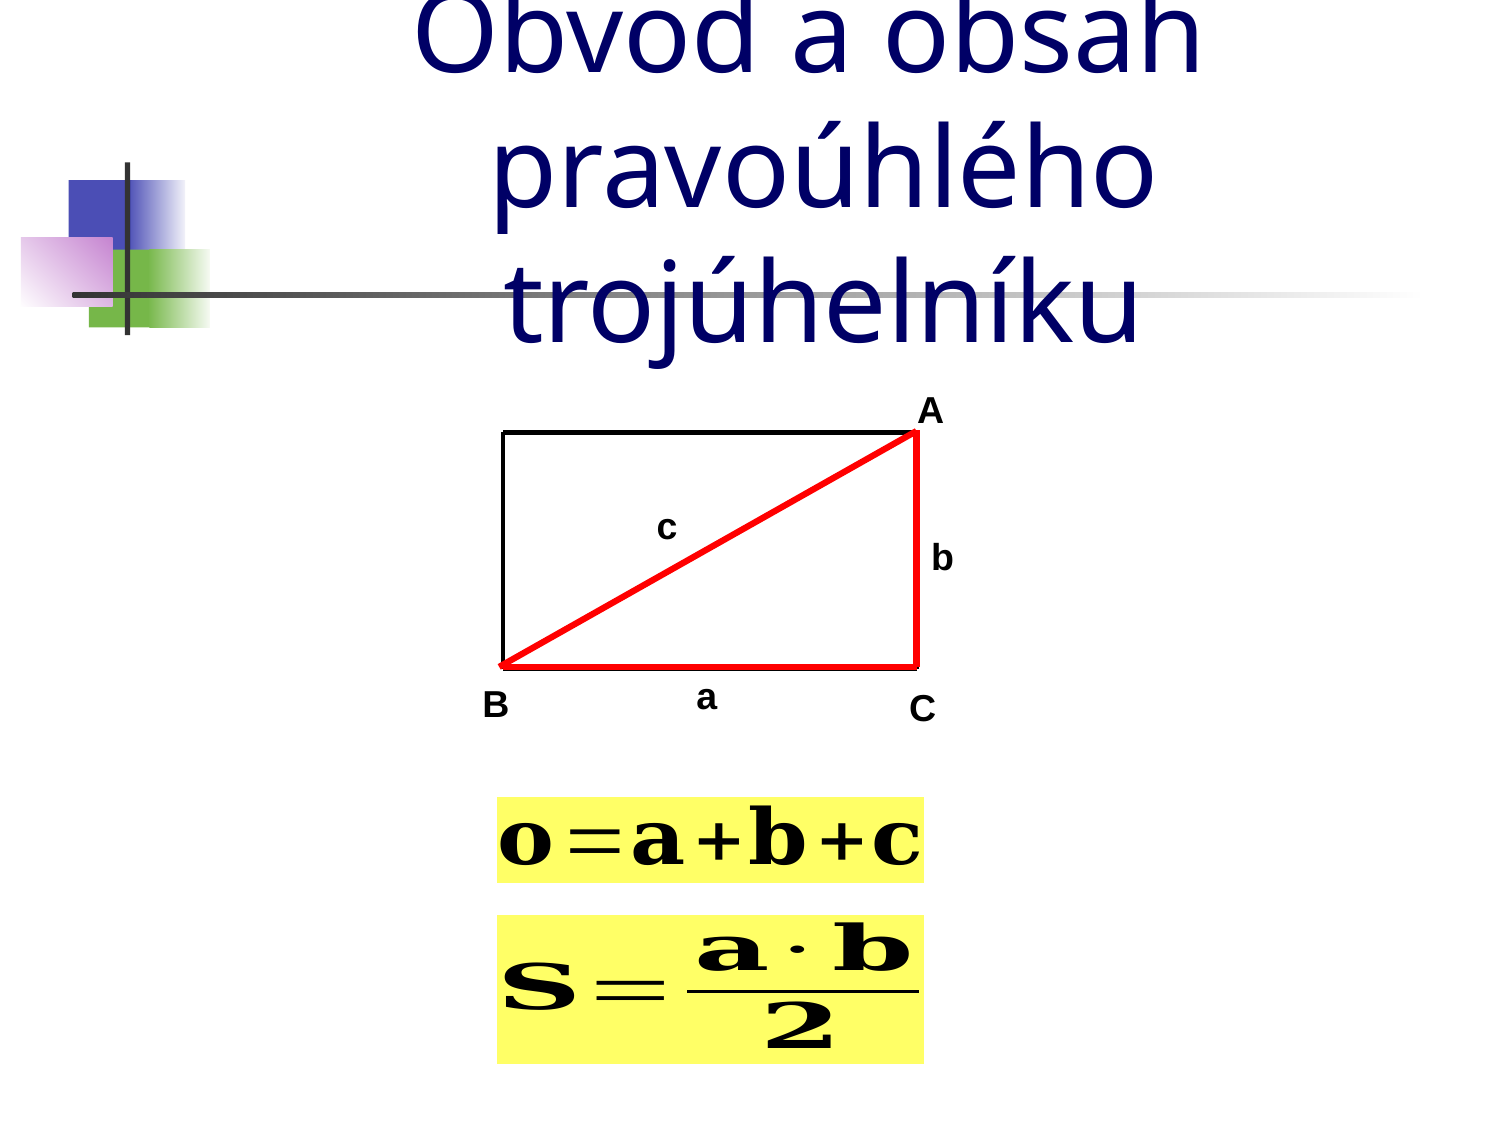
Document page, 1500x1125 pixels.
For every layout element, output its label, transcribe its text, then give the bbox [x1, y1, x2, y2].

text_box b [924, 525, 988, 586]
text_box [498, 430, 916, 668]
text_box Obvod a obsah pravoúhlého trojúhelníku [147, 42, 1500, 283]
text_box B [467, 672, 539, 733]
text_box a [681, 678, 753, 725]
text_box C [894, 676, 966, 737]
text_box A [902, 378, 974, 439]
